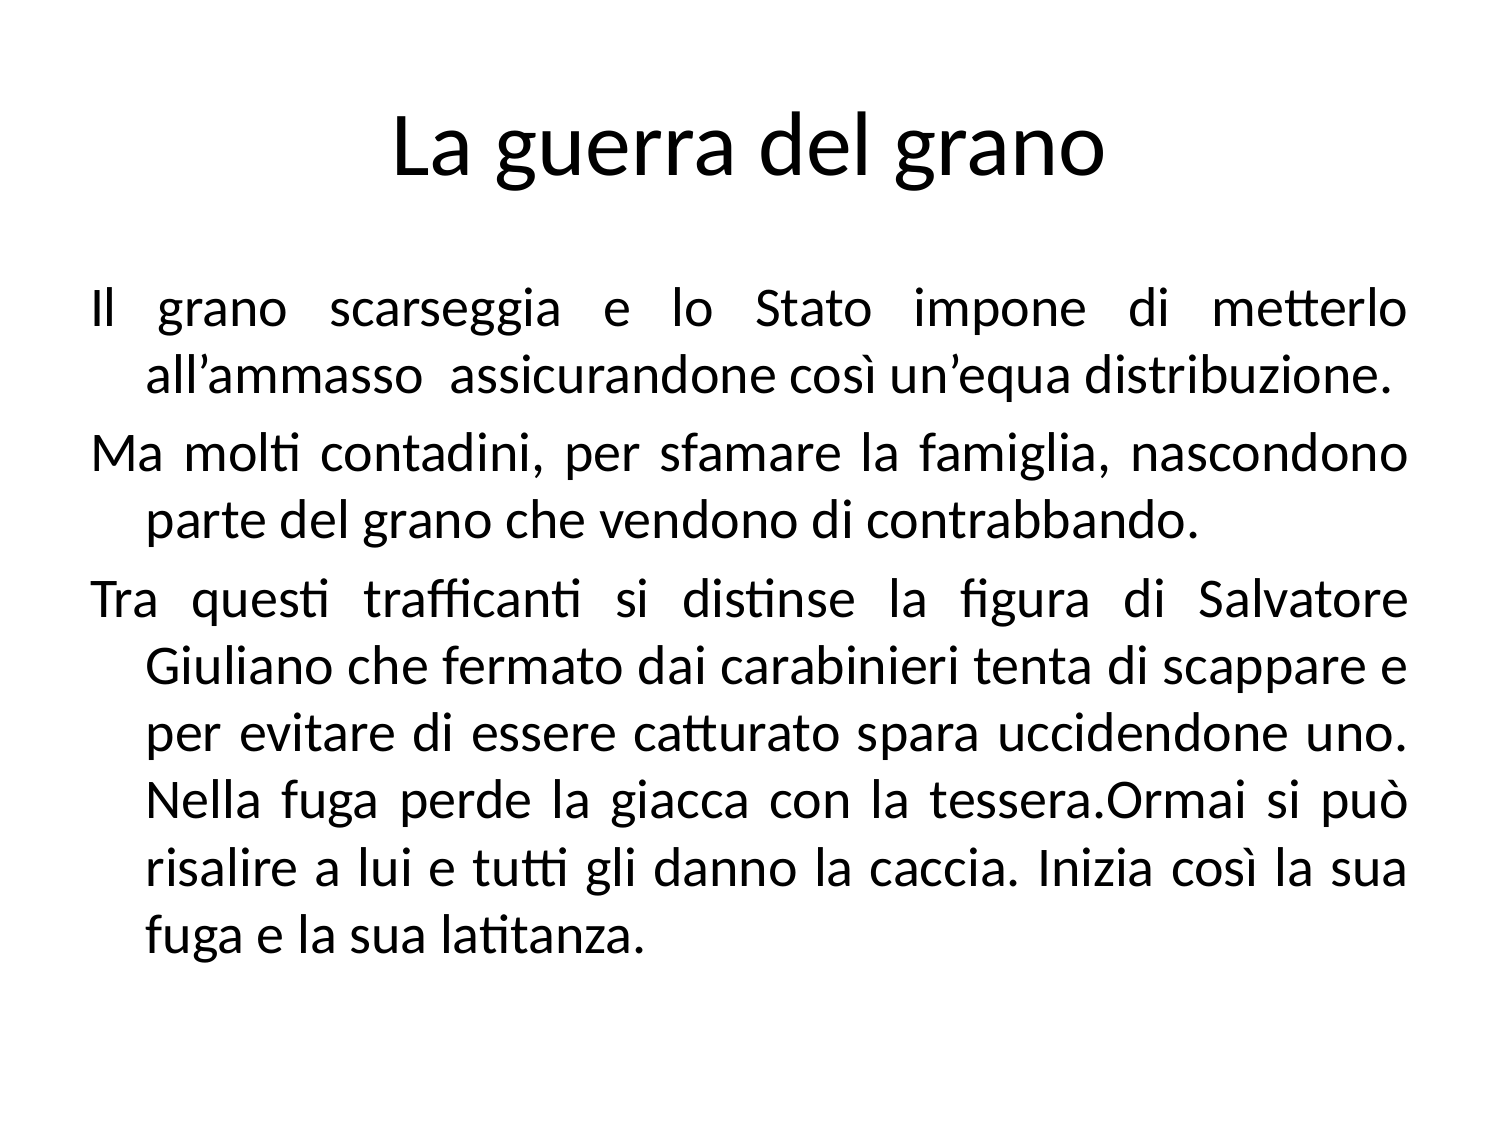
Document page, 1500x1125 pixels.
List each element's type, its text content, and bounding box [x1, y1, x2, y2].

list Il grano scarseggia e lo Stato impone di metterlo all’ammasso assicurandone così un’equa distribuzione. Ma molti contadini, per sfamare la famiglia, nascondono parte del grano che vendono di contrabbando. Tra questi trafficanti si distinse la figura di Salvatore Giuliano che fermato dai carabinieri tenta di scappare e per evitare di essere catturato spara uccidendone uno. Nella fuga perde la giacca con la tessera.Ormai si può risalire a lui e tutti gli danno la caccia. Inizia così la sua fuga e la sua latitanza. [75, 262, 1425, 1005]
title La guerra del grano [75, 45, 1425, 233]
